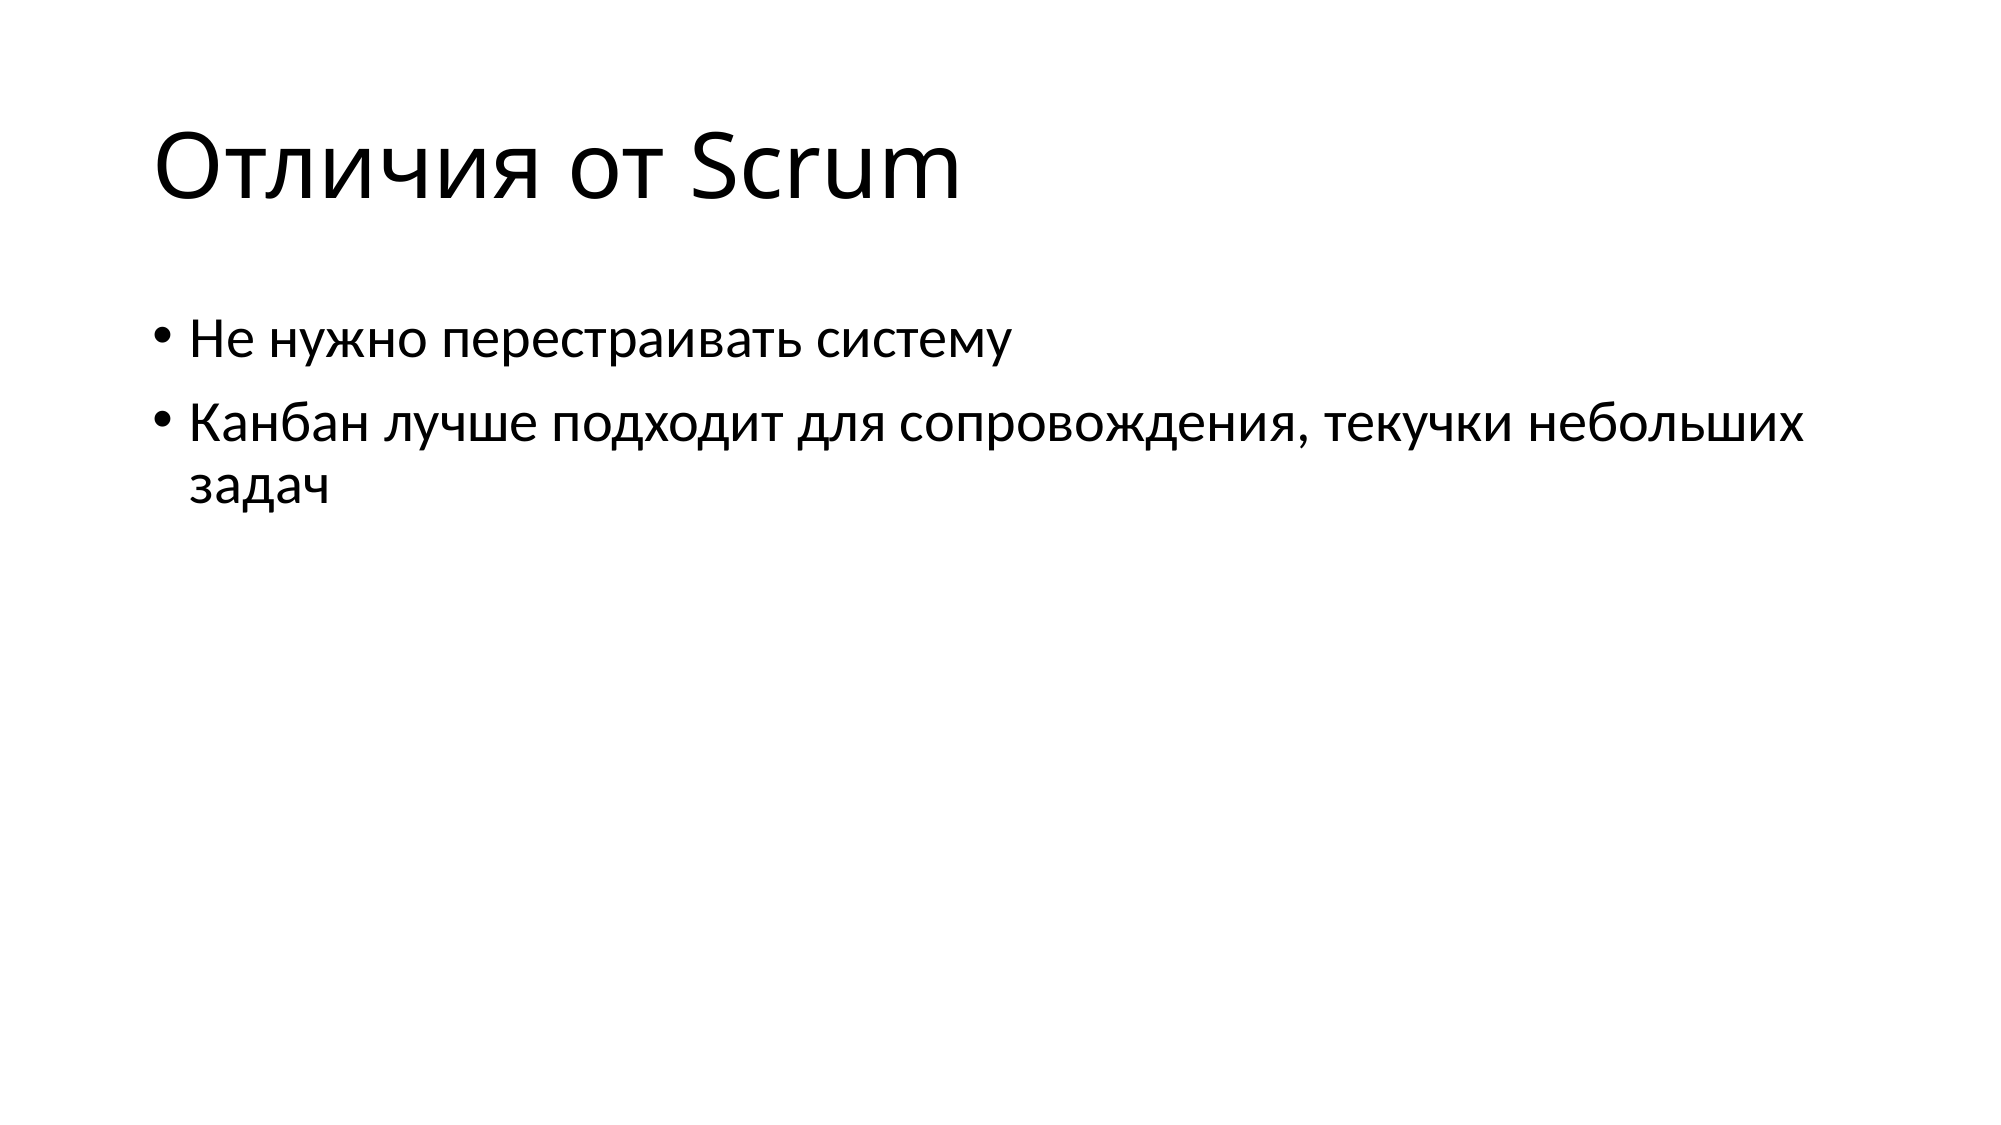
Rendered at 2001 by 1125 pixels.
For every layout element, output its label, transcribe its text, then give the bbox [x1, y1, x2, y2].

title Отличия от Scrum [137, 59, 1863, 278]
list Не нужно перестраивать систему Канбан лучше подходит для сопровождения, текучки небольших задач [137, 299, 1863, 1014]
